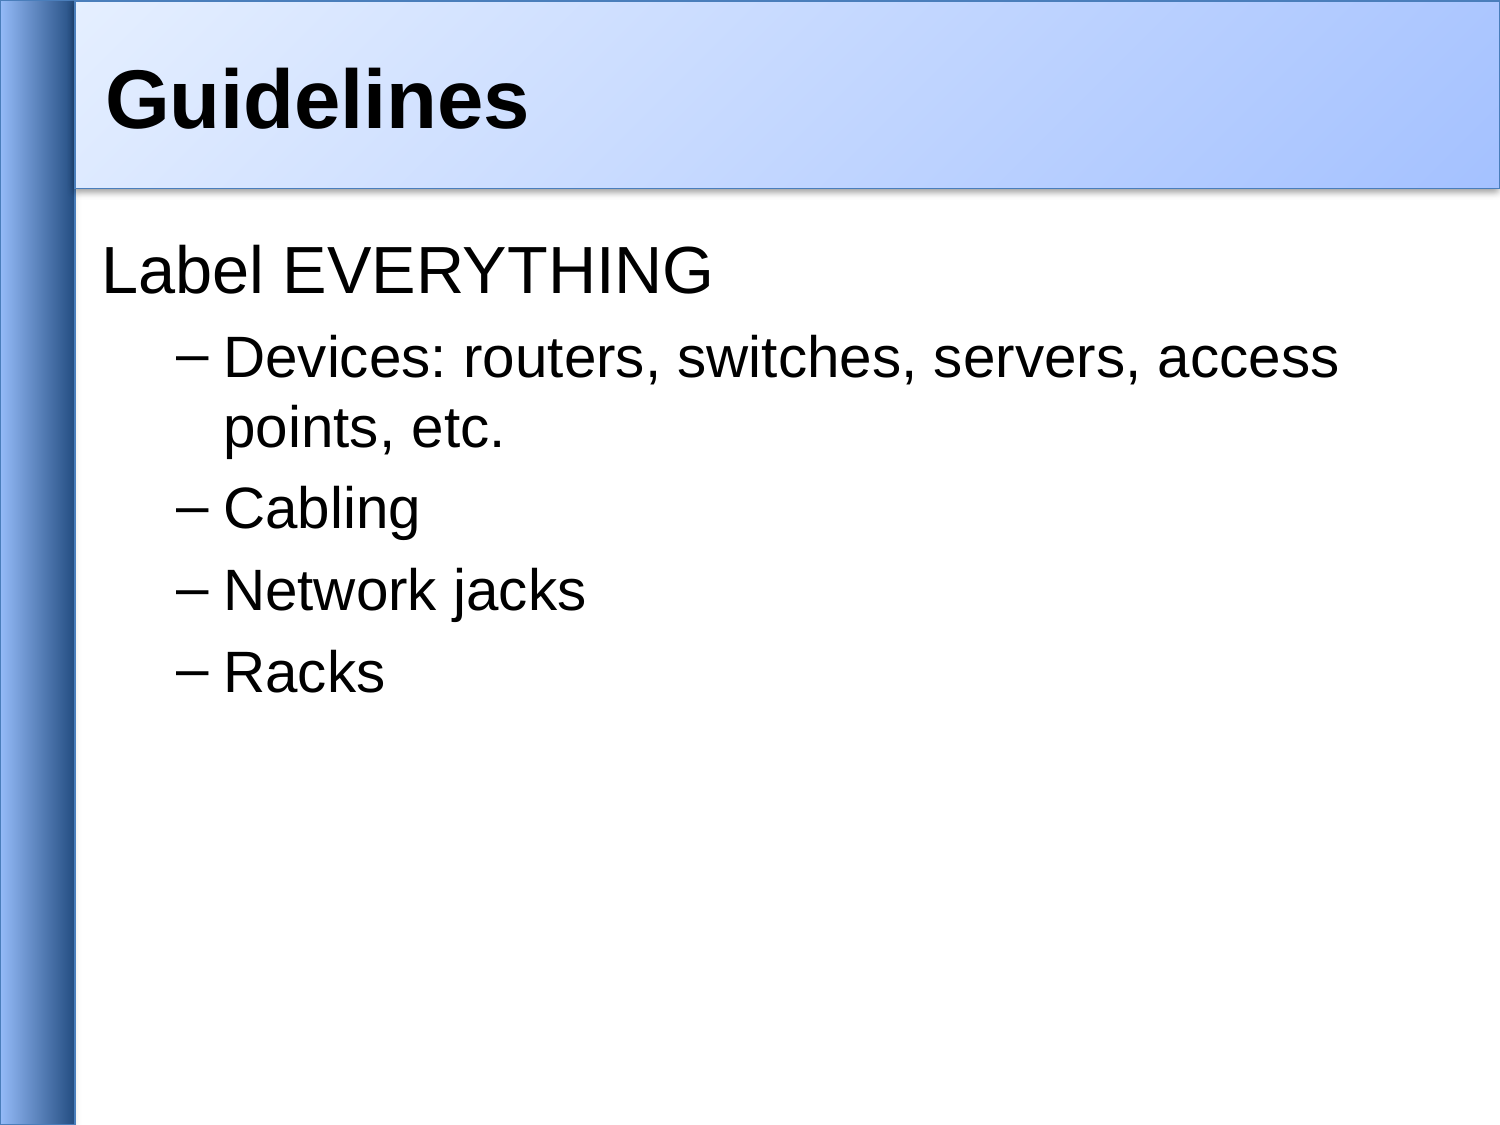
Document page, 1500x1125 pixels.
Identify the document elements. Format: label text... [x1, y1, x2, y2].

list Label EVERYTHING Devices: routers, switches, servers, access points, etc. Cabling Network jacks Racks [86, 219, 1470, 1116]
title Guidelines [74, 0, 1500, 189]
